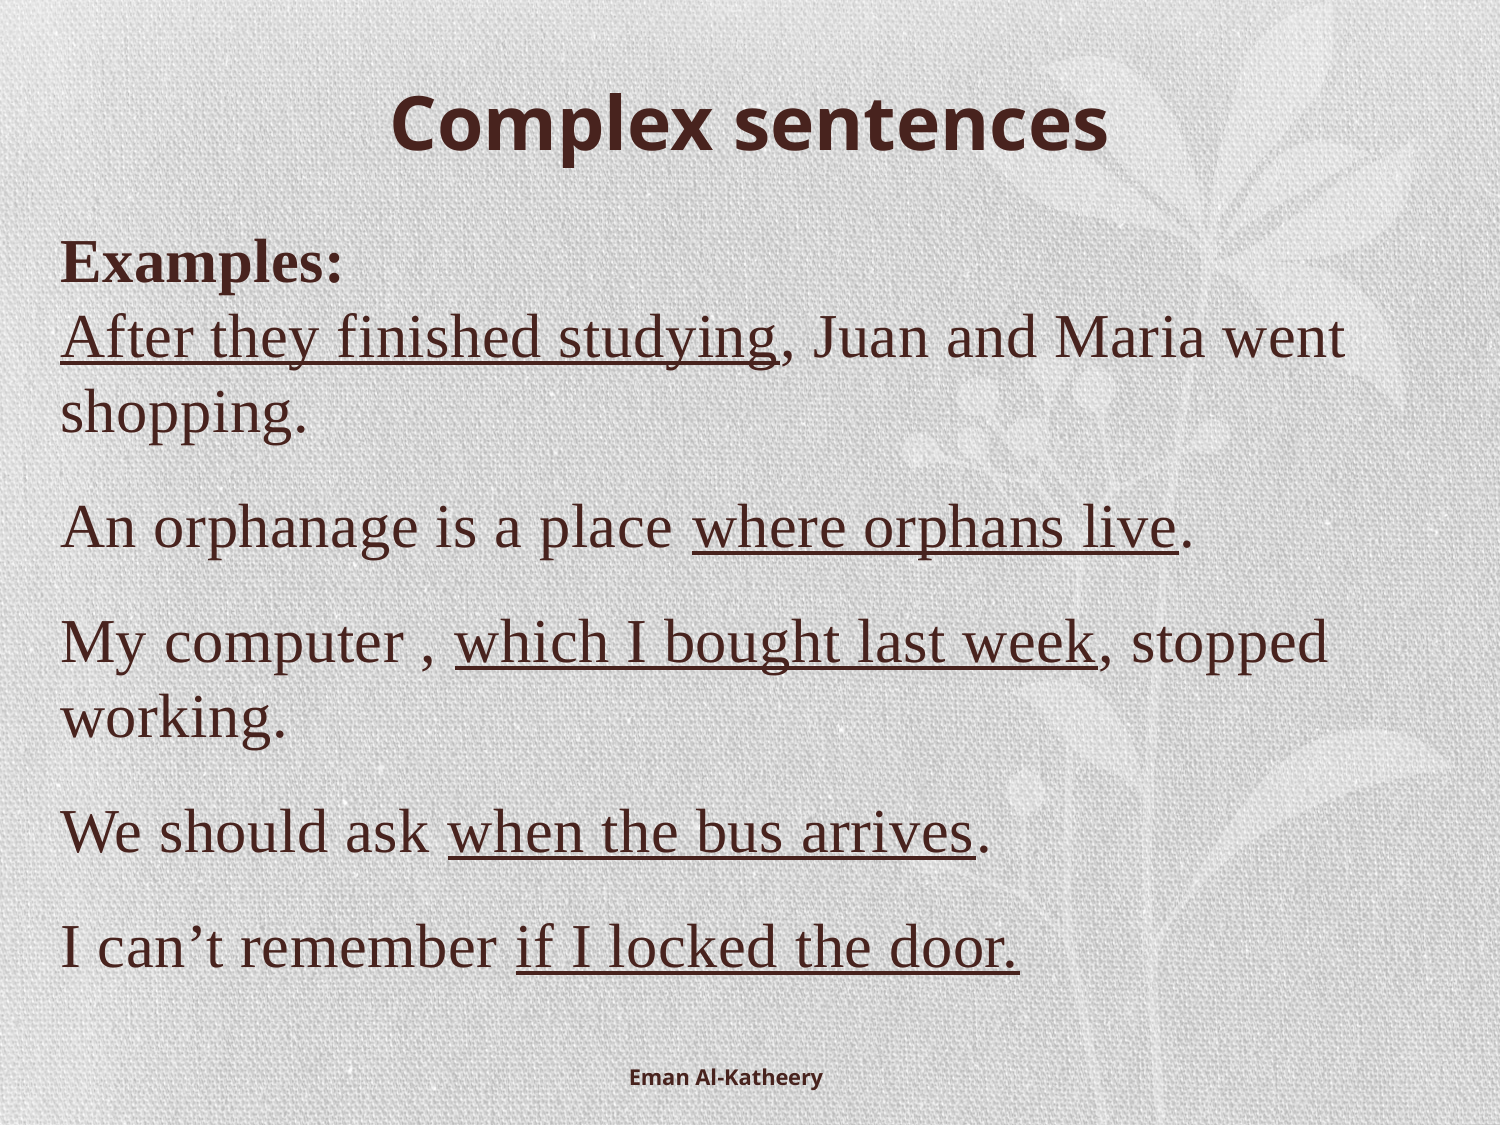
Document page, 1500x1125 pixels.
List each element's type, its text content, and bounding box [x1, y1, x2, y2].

title Complex sentences [45, 37, 1455, 173]
list Examples: After they finished studying, Juan and Maria went shopping. An orphanage is a place where orphans live. My computer , which I bought last week, stopped working. We should ask when the bus arrives. I can’t remember if I locked the door. [45, 213, 1455, 1023]
footer Eman Al-Katheery [614, 1054, 1285, 1103]
